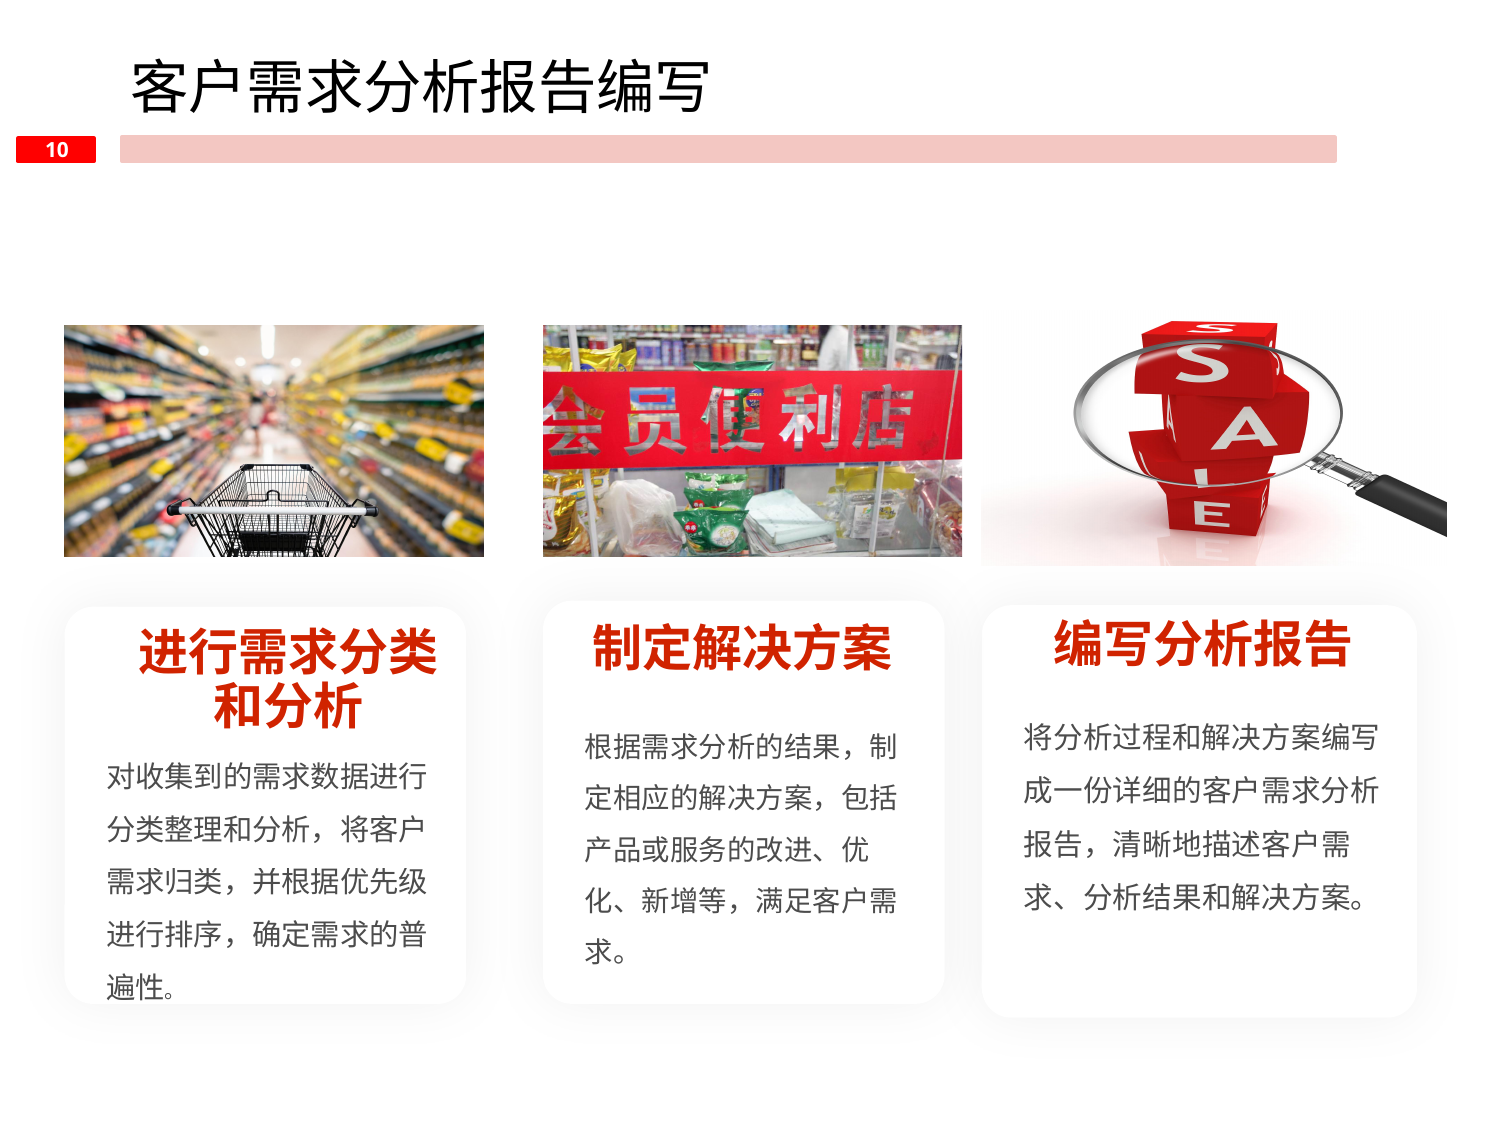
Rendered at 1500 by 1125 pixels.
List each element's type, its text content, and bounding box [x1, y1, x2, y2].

text_box [17, 129, 97, 189]
text_box 将分析过程和解决方案编写成一份详细的客户需求分析报告，清晰地描述客户需求、分析结果和解决方案。 [1012, 695, 1400, 964]
text_box [542, 605, 945, 1004]
text_box 制定解决方案 [554, 585, 931, 695]
picture [981, 310, 1447, 566]
text_box 进行需求分类和分析 [122, 668, 454, 695]
picture [542, 325, 963, 557]
text_box 根据需求分析的结果，制定相应的解决方案，包括产品或服务的改进、优化、新增等，满足客户需求。 [573, 706, 931, 976]
text_box 对收集到的需求数据进行分类整理和分析，将客户需求归类，并根据优先级进行排序，确定需求的普遍性。 [95, 735, 467, 1010]
text_box [981, 607, 1418, 1018]
text_box 客户需求分析报告编写 [115, 42, 728, 128]
text_box 编写分析报告 [999, 585, 1408, 688]
picture [64, 325, 484, 557]
text_box [64, 606, 467, 1004]
